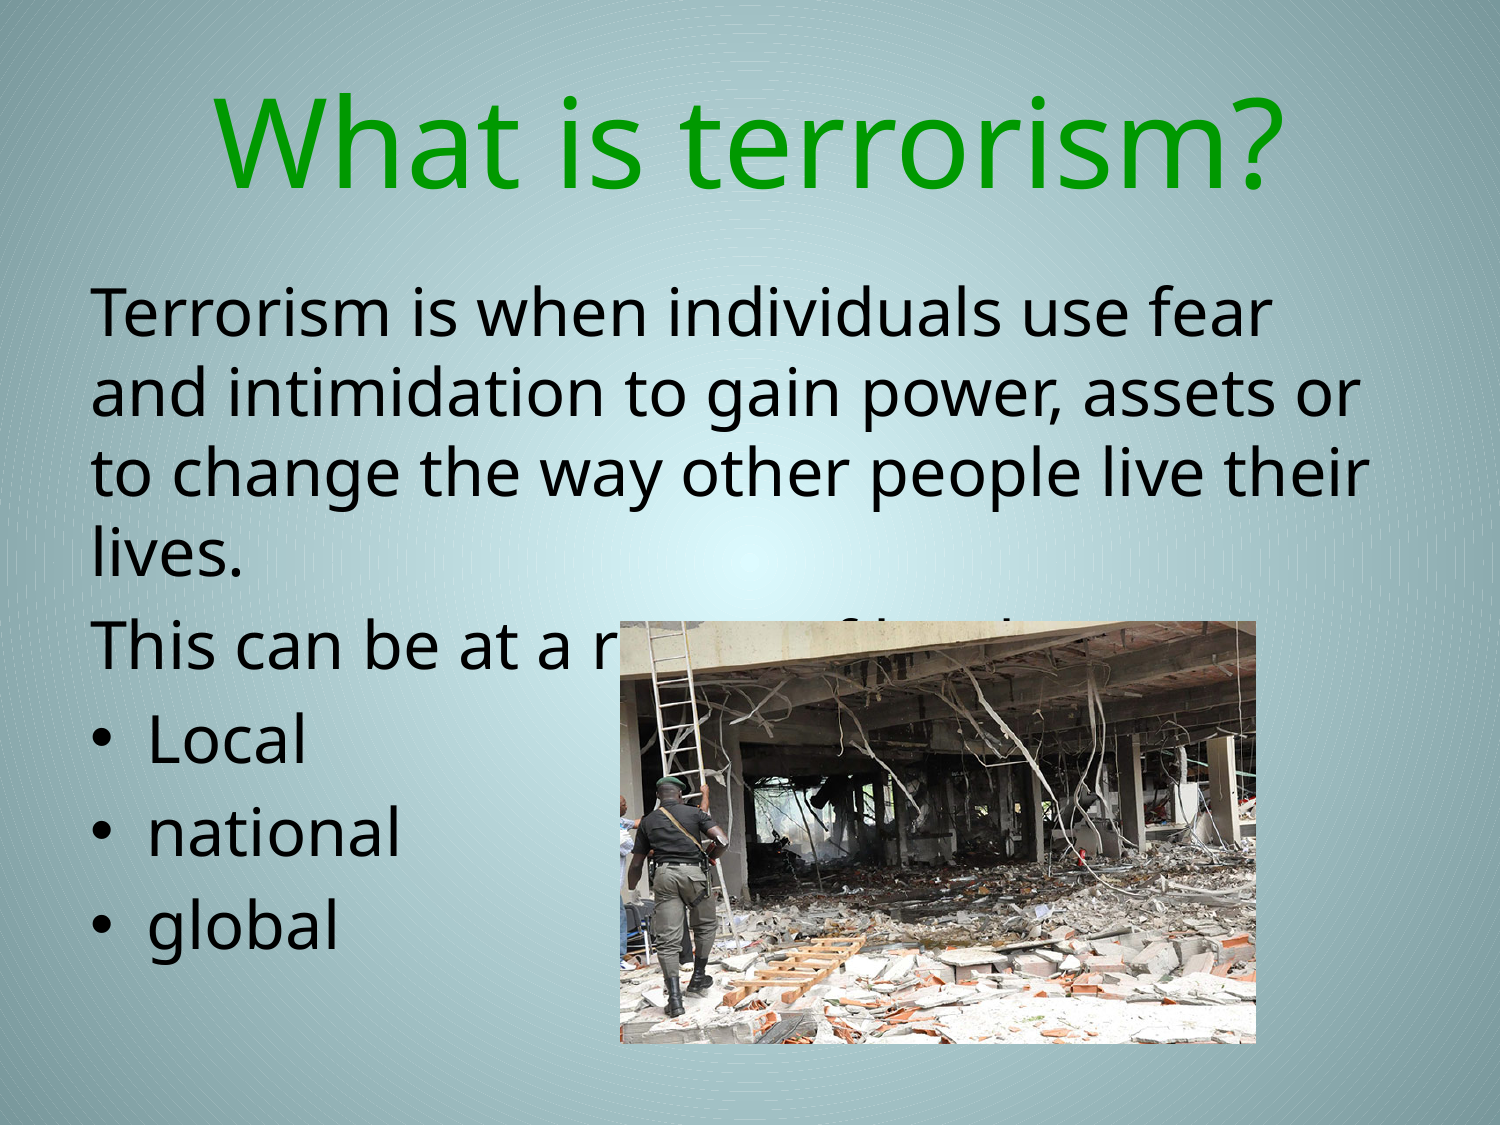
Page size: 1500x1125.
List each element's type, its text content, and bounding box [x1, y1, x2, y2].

list Terrorism is when individuals use fear and intimidation to gain power, assets or to change the way other people live their lives. This can be at a range of levels : Local national global [75, 262, 1425, 1005]
title What is terrorism? [75, 45, 1425, 233]
picture [619, 621, 1257, 1044]
